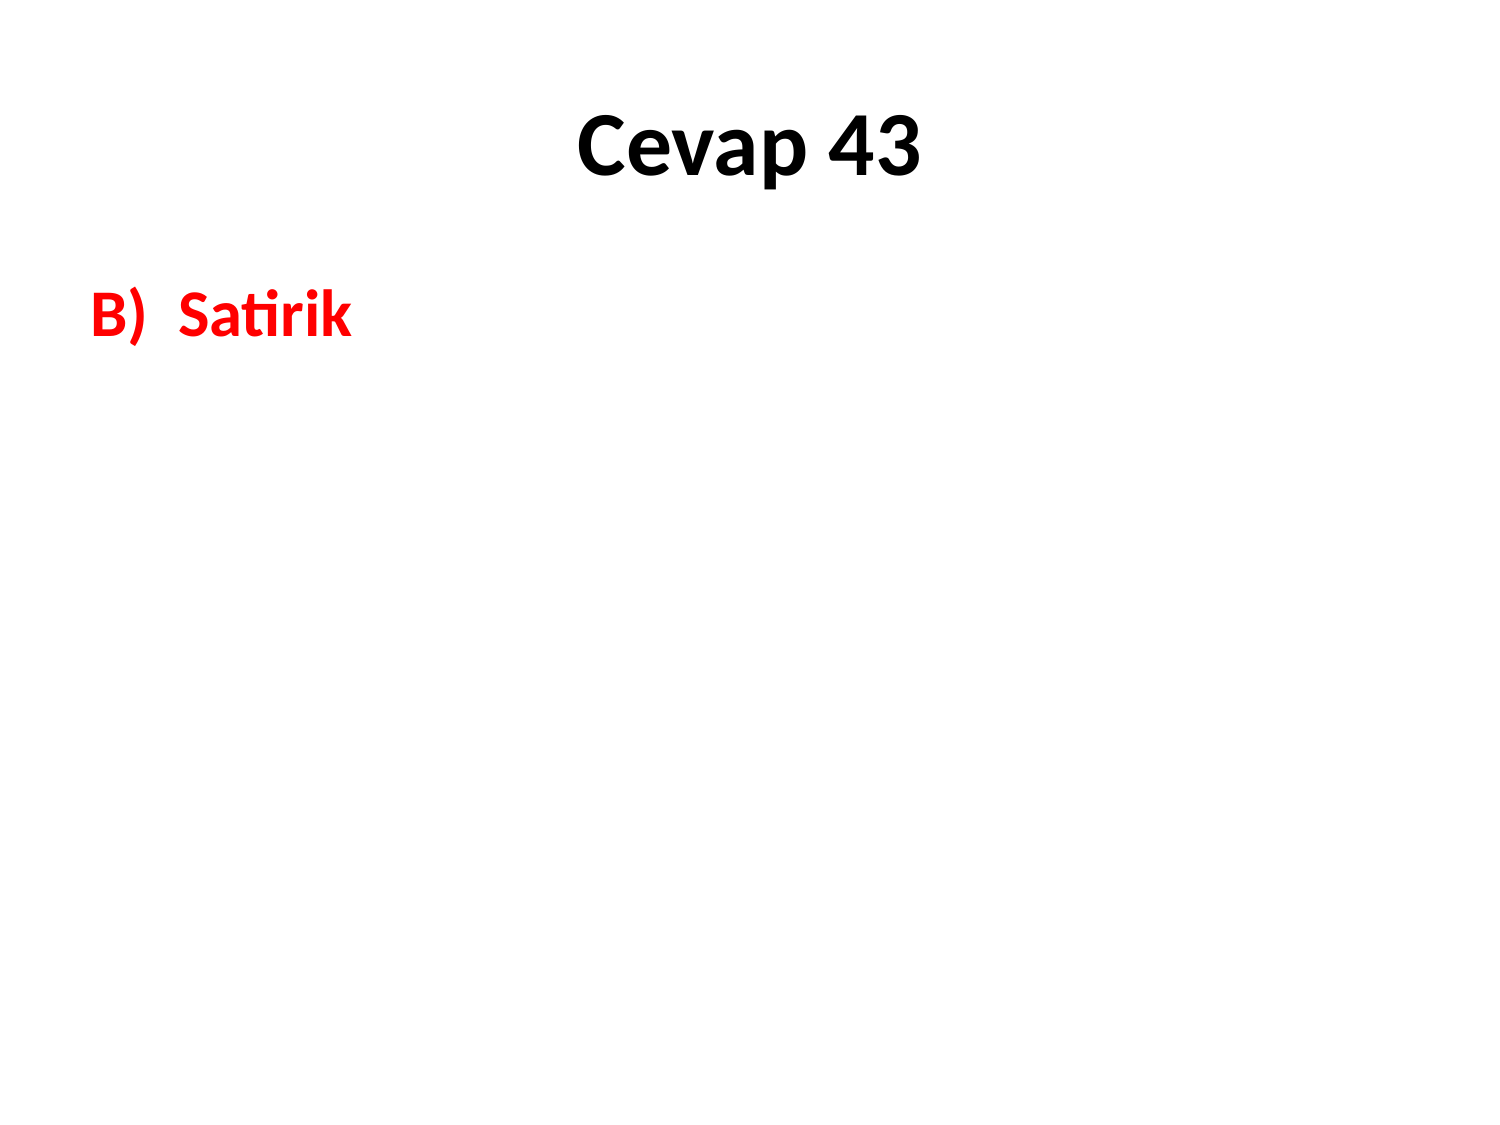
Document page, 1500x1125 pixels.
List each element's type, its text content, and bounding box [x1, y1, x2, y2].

title Cevap 43 [75, 45, 1425, 233]
list B) Satirik [75, 262, 1425, 1005]
